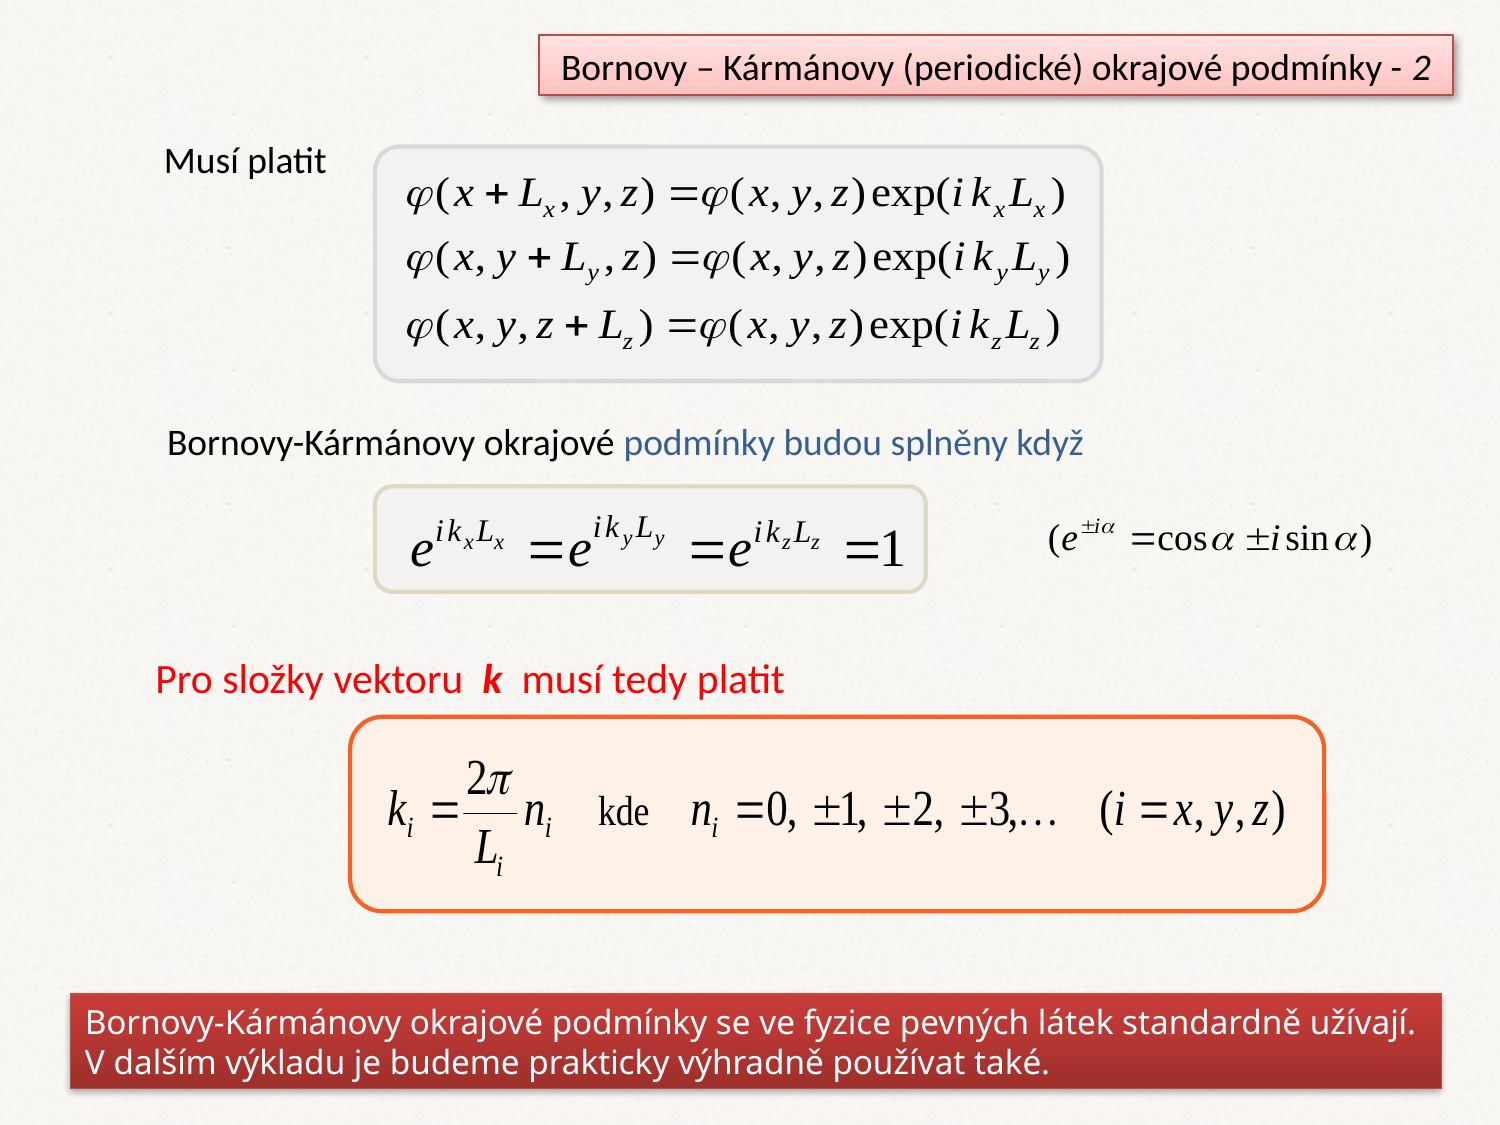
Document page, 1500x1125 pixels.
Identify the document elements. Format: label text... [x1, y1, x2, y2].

text_box Bornovy – Kármánovy (periodické) okrajové podmínky - 2 [538, 34, 1454, 96]
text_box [152, 409, 1381, 593]
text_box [140, 644, 1337, 912]
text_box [149, 128, 1102, 382]
text_box Bornovy-Kármánovy okrajové podmínky se ve fyzice pevných látek standardně užívají. V dalším výkladu je budeme prakticky výhradně používat také. [70, 993, 1442, 1089]
slide_number 10 [1074, 1042, 1425, 1103]
